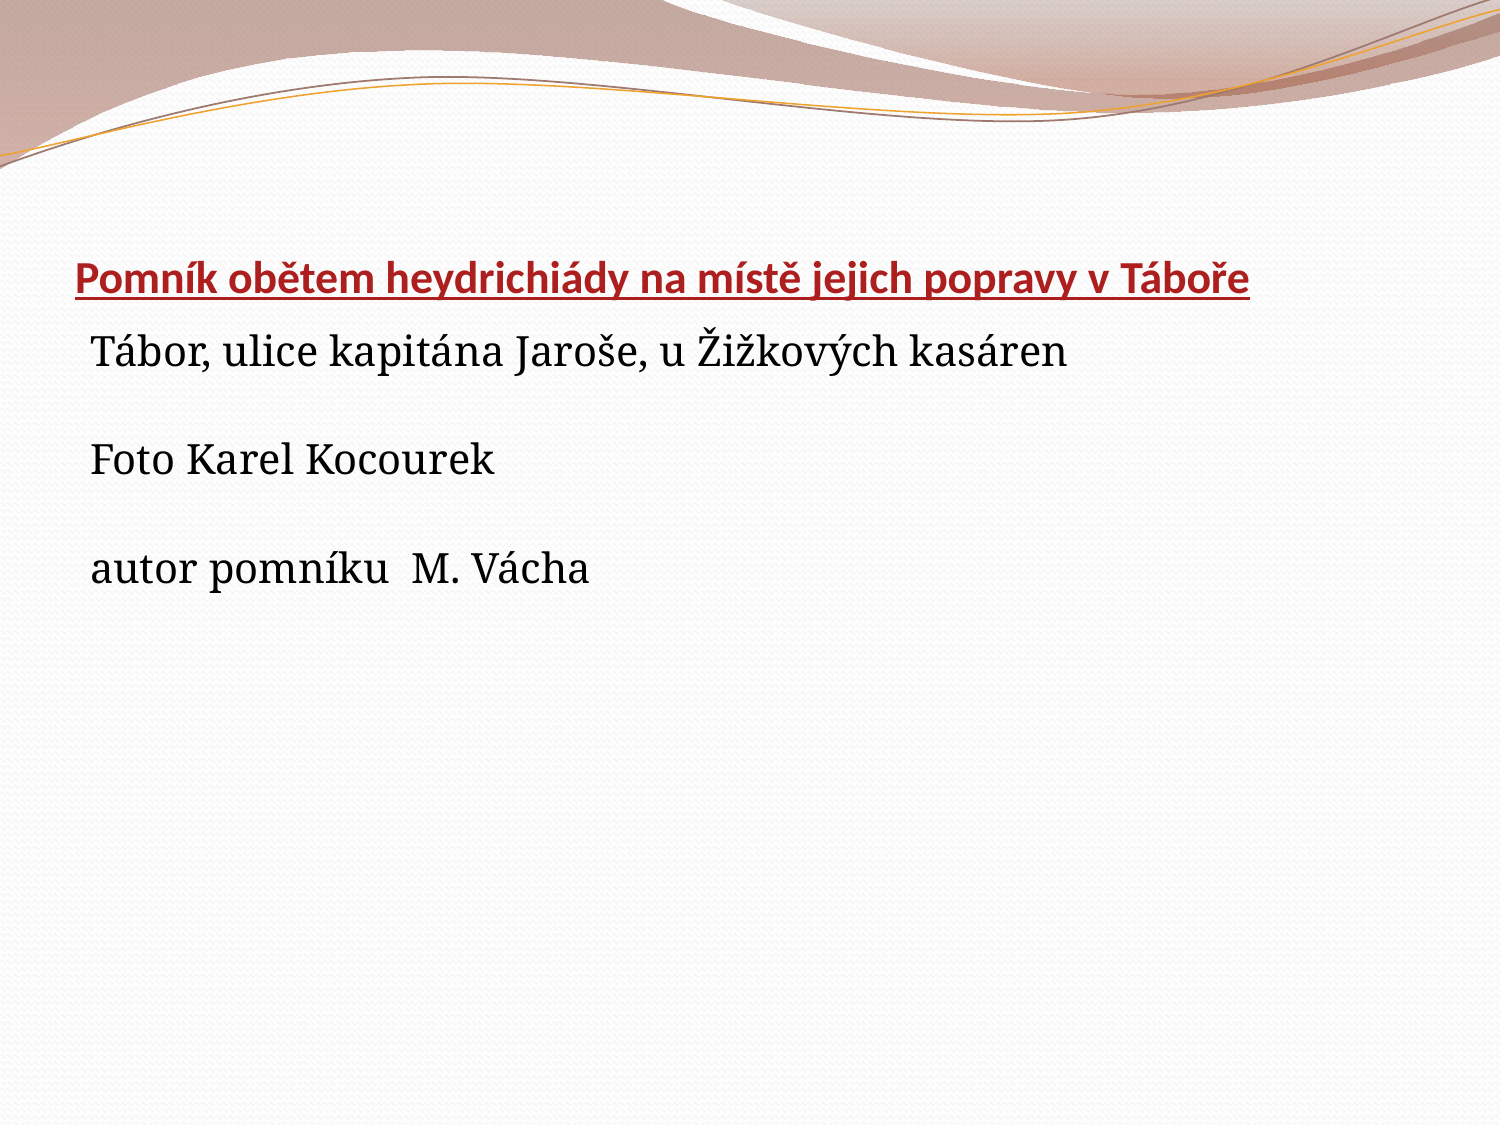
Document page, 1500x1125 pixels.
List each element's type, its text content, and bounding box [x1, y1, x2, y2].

list Tábor, ulice kapitána Jaroše, u Žižkových kasáren Foto Karel Kocourek autor pomníku M. Vácha [74, 317, 1426, 1038]
title Pomník obětem heydrichiády na místě jejich popravy v Táboře [74, 115, 1426, 304]
